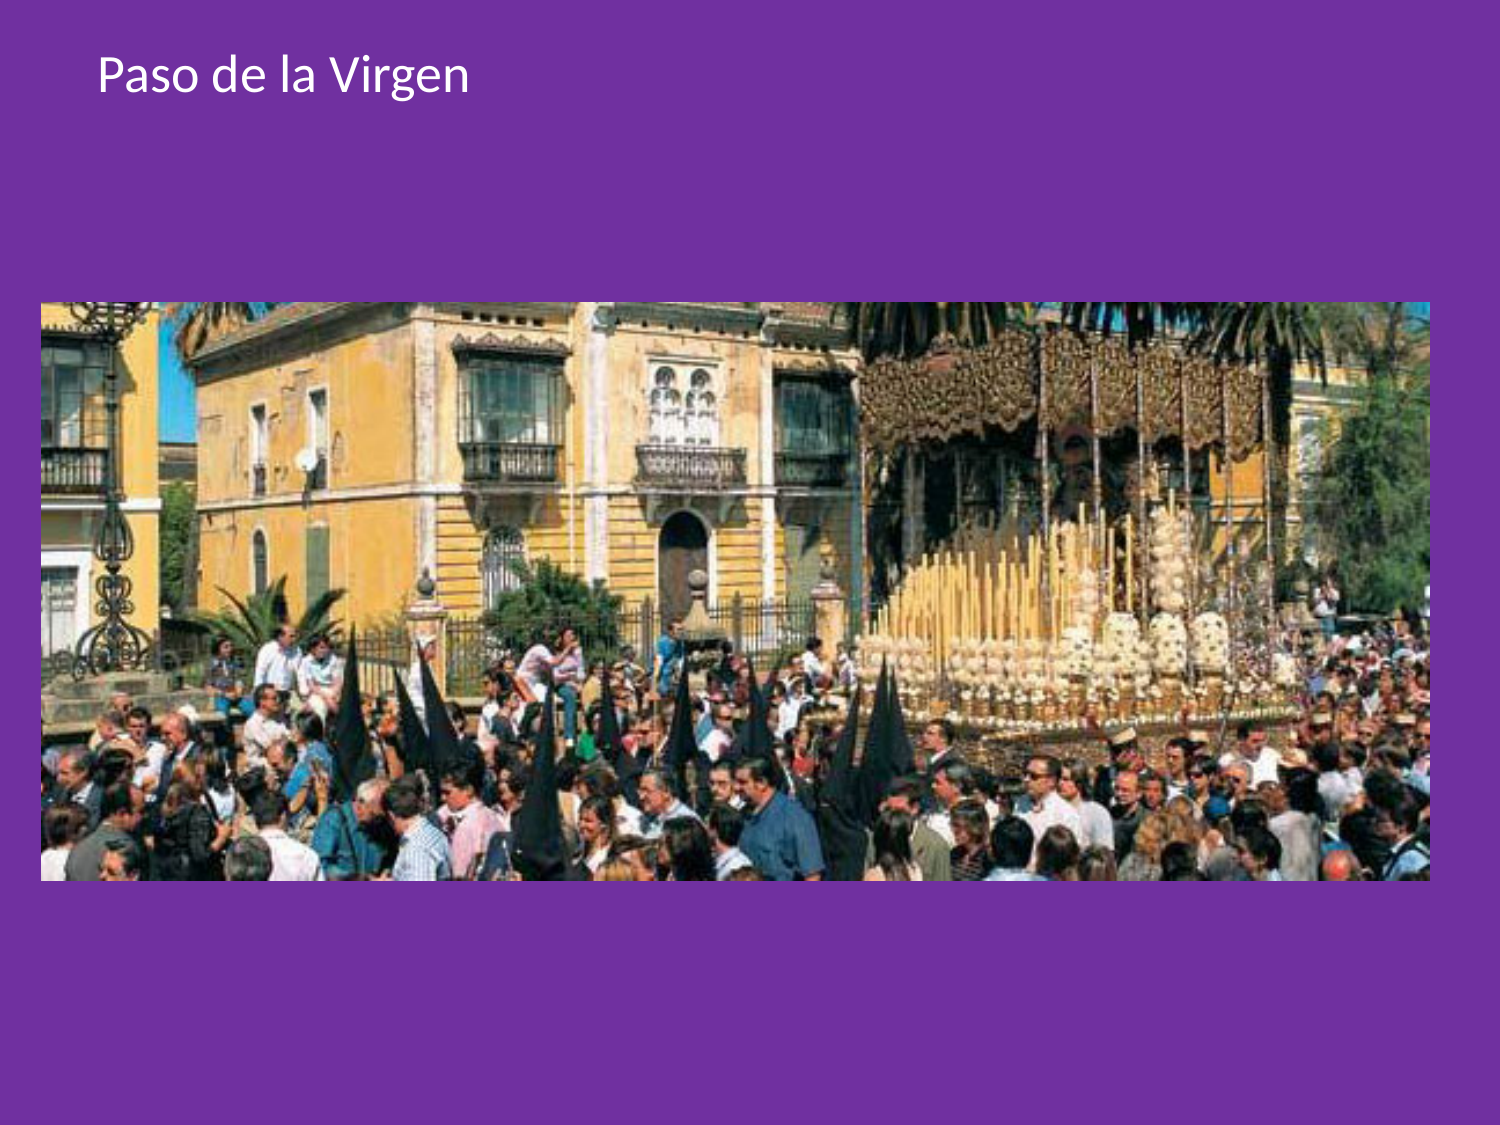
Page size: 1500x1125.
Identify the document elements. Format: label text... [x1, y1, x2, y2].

title Paso de la Virgen [29, 30, 540, 112]
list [41, 302, 1430, 882]
